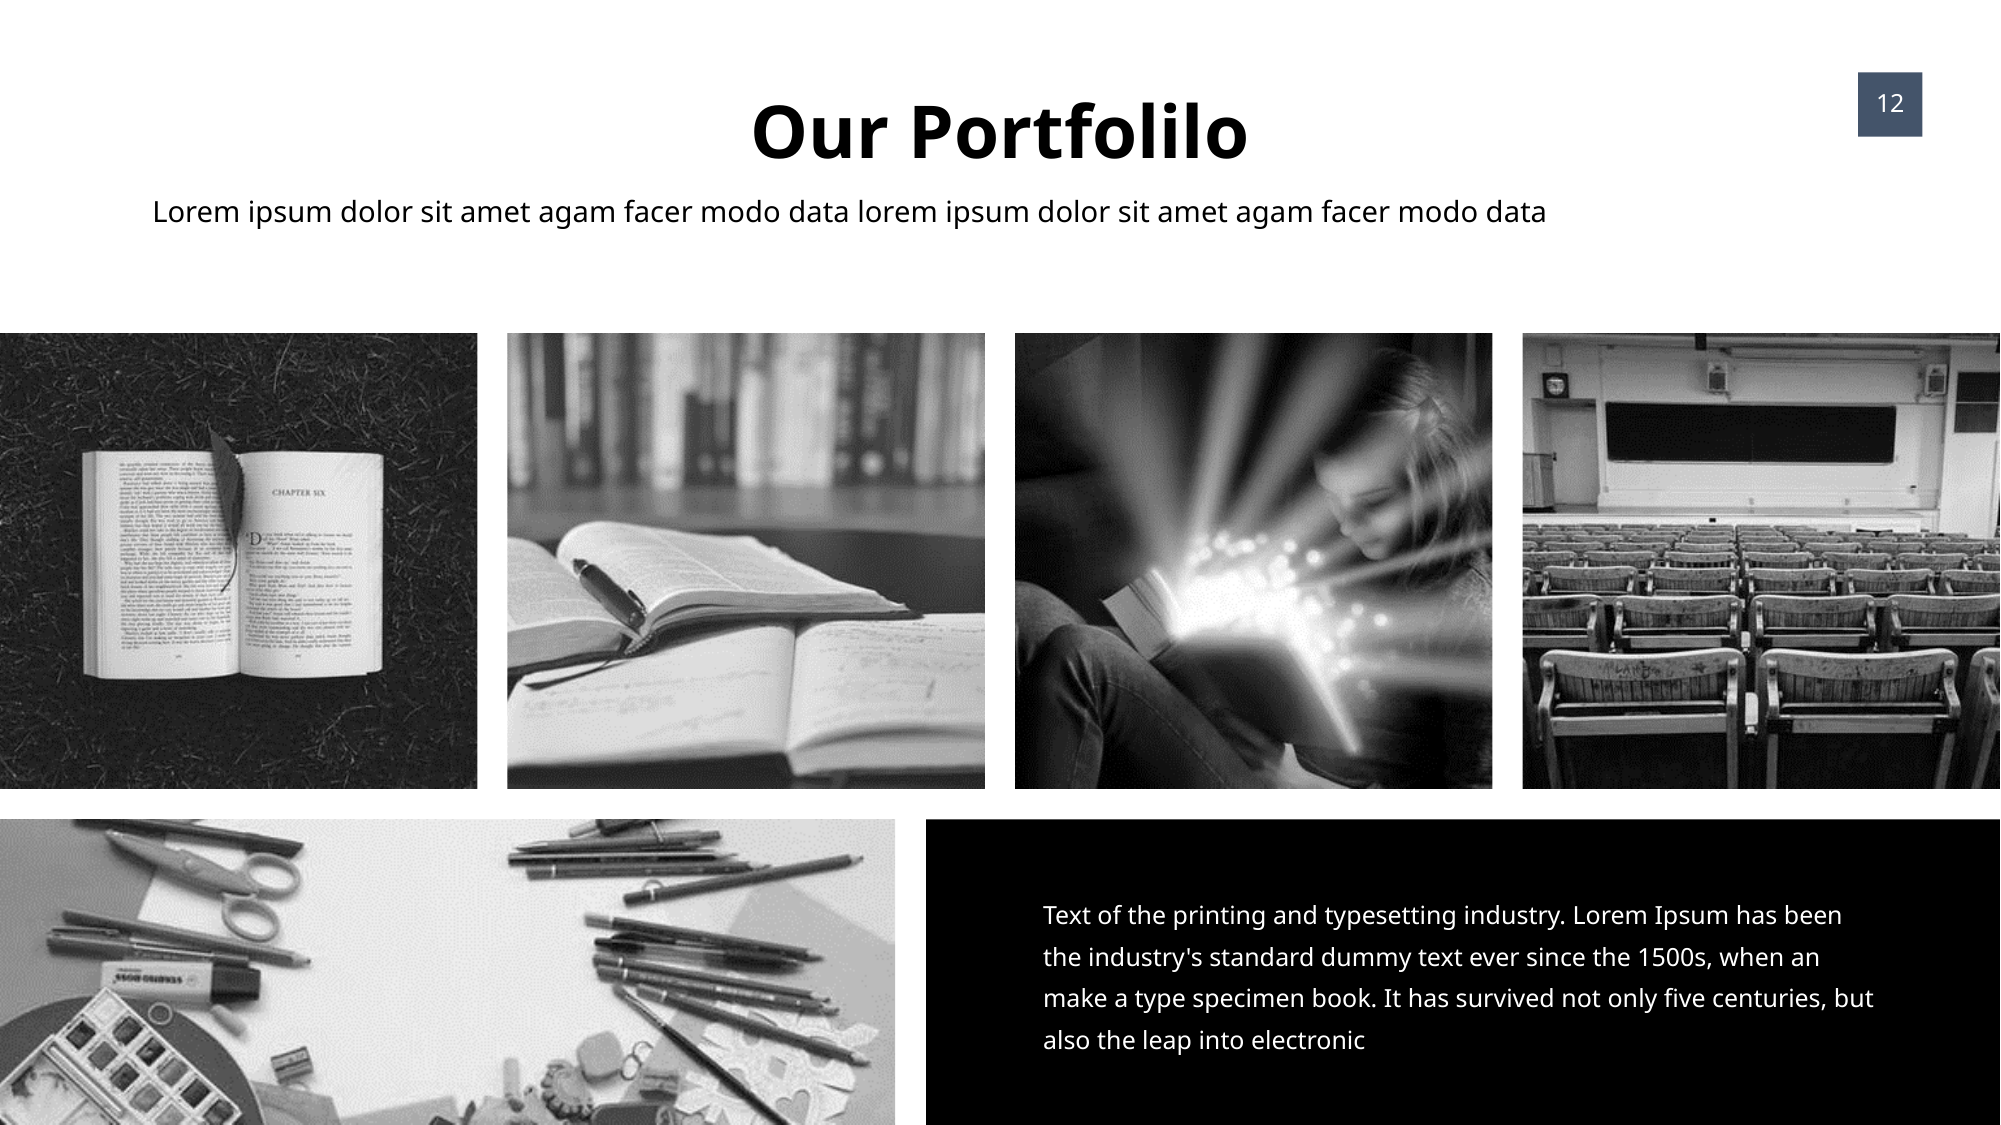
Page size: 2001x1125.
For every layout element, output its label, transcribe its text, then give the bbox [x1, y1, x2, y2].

picture [0, 819, 896, 1125]
text_box [925, 818, 2000, 1125]
picture [1014, 333, 1493, 789]
slide_number 12 [1863, 78, 1927, 130]
text_box Text of the printing and typesetting industry. Lorem Ipsum has been the industry's standard dummy text ever since the 1500s, when an make a type specimen book. It has survived not only five centuries, but also the leap into electronic [1028, 880, 1898, 1062]
picture [507, 333, 985, 789]
title Our Portfolilo [137, 78, 1863, 191]
picture [1522, 333, 2000, 789]
picture [0, 333, 478, 789]
subtitle Lorem ipsum dolor sit amet agam facer modo data lorem ipsum dolor sit amet agam facer modo data [137, 191, 1863, 227]
